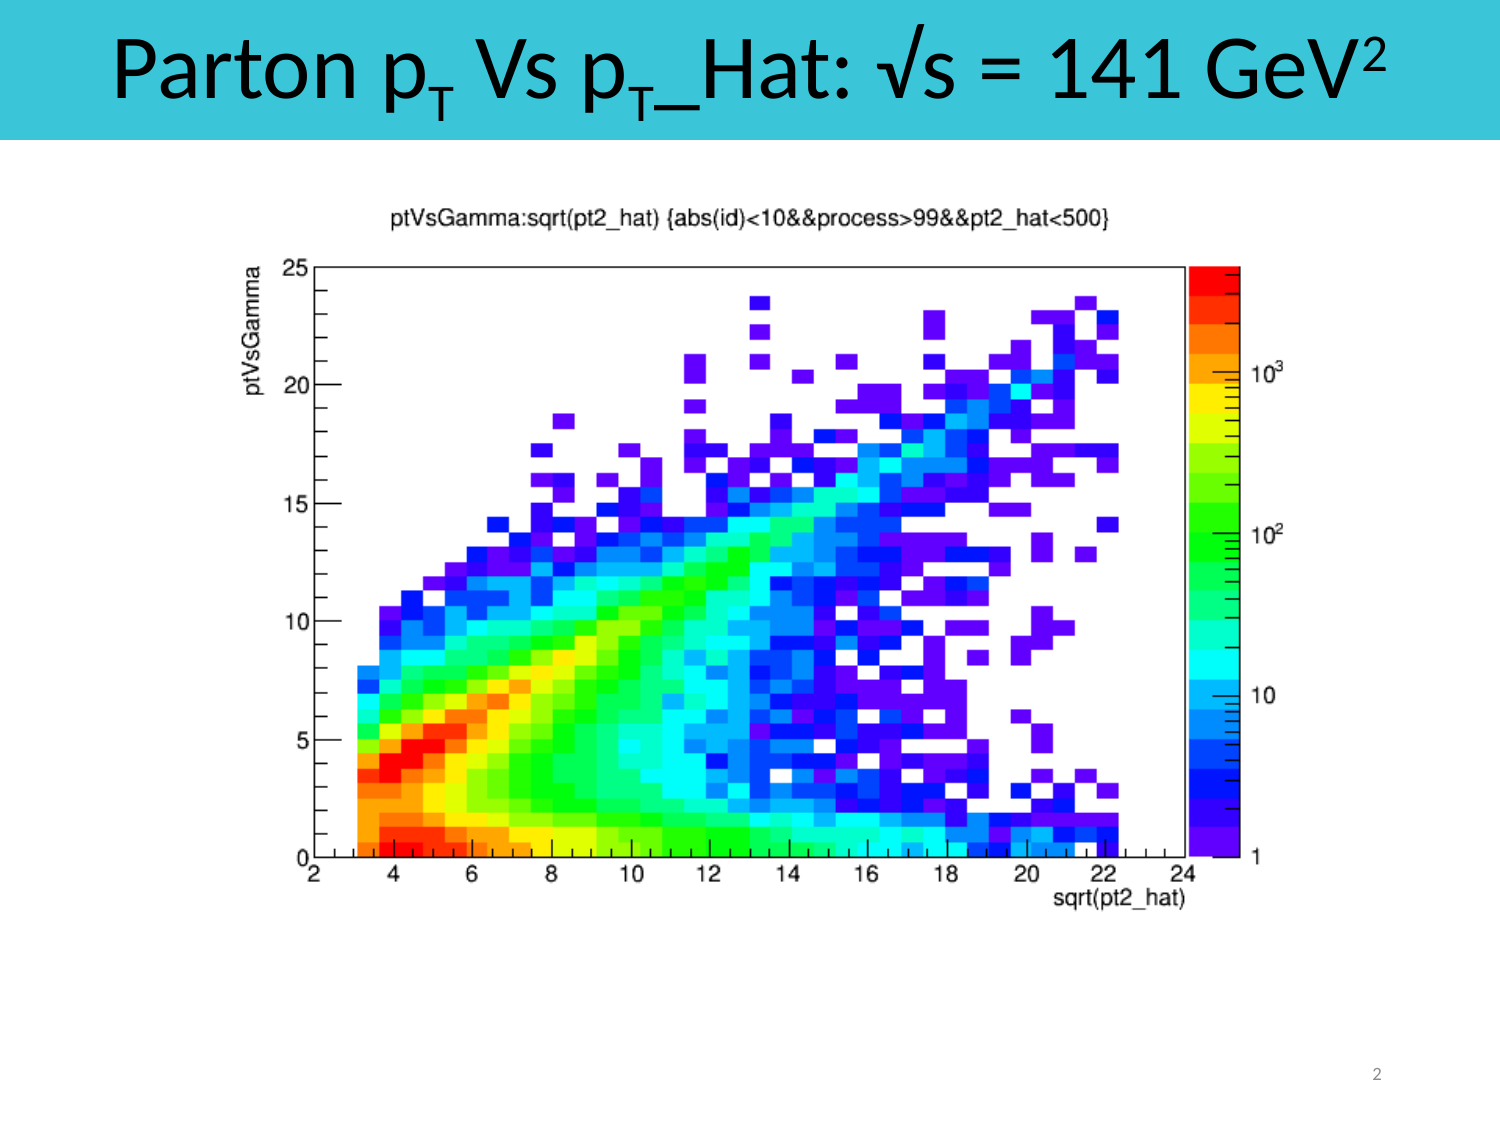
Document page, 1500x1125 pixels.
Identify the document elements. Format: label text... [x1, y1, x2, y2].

text_box Parton pT Vs pT_Hat: √s = 141 GeV2 [0, 0, 1500, 140]
picture [206, 193, 1294, 932]
slide_number 2 [1059, 1042, 1397, 1103]
